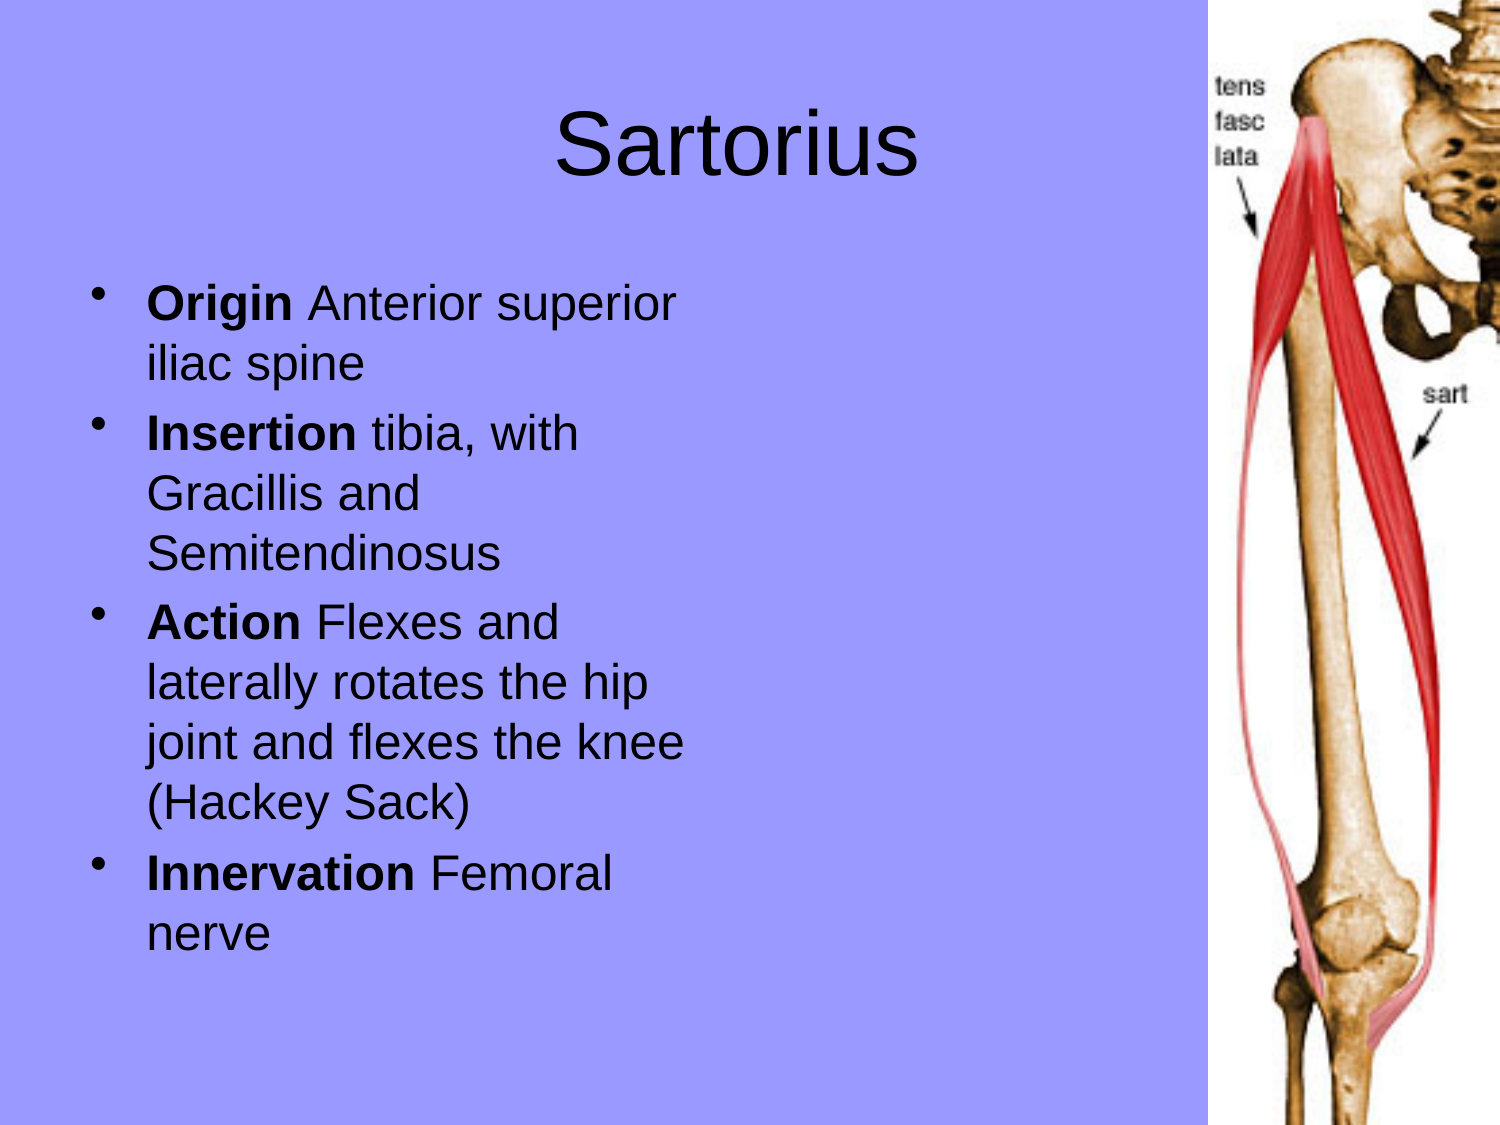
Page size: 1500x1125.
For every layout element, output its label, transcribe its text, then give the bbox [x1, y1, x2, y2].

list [1208, 0, 1500, 1125]
list Origin Anterior superior iliac spine Insertion tibia, with Gracillis and Semitendinosus Action Flexes and laterally rotates the hip joint and flexes the knee (Hackey Sack) Innervation Femoral nerve [75, 262, 738, 1005]
title Sartorius [75, 45, 1203, 233]
